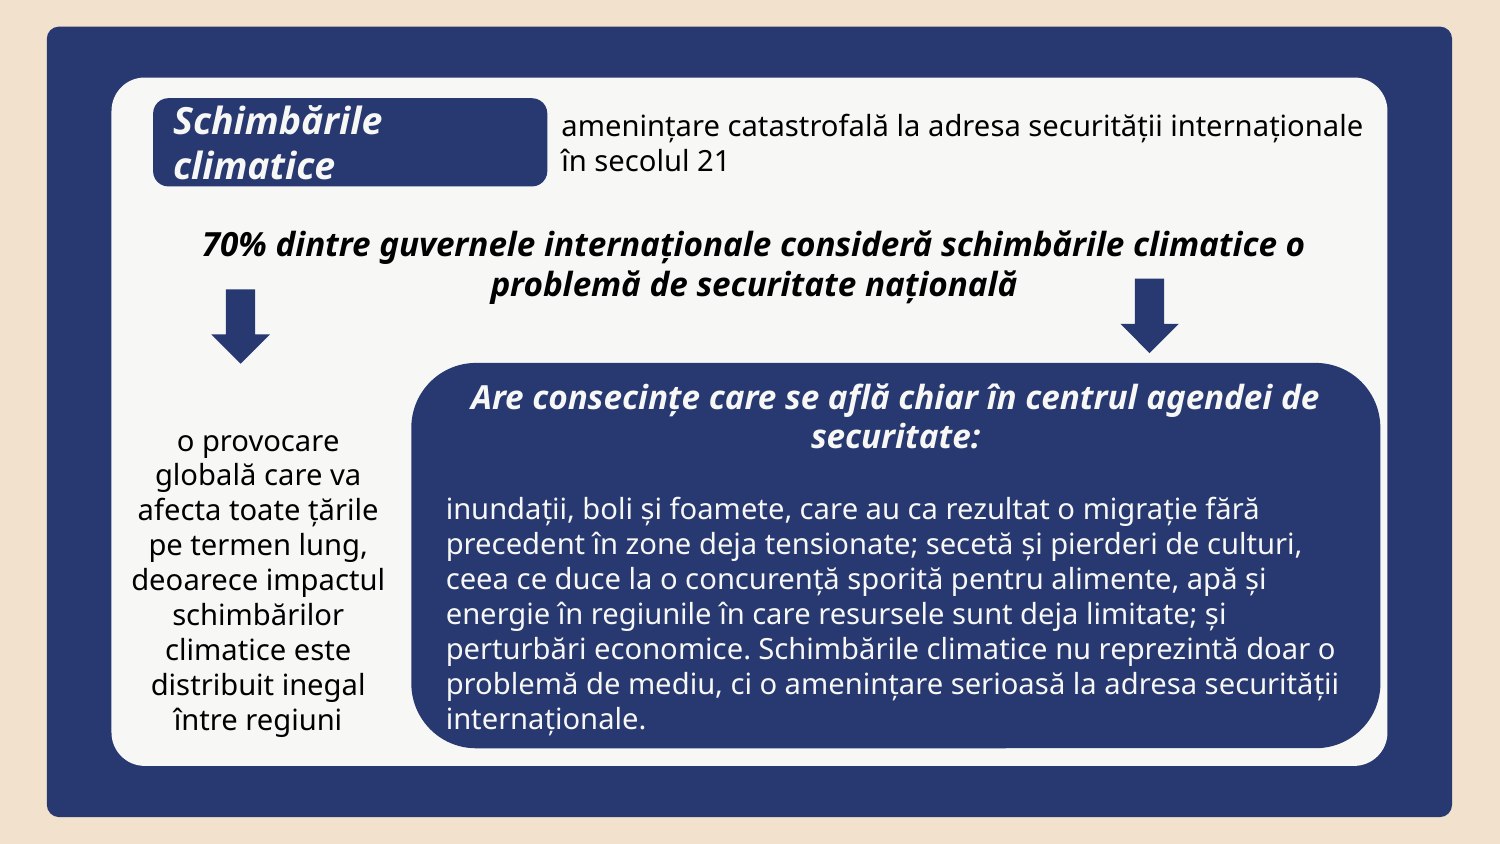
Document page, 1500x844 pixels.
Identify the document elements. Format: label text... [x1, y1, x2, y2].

text_box amenințare catastrofală la adresa securității internaționale în secolul 21 [546, 91, 1380, 192]
text_box Are consecințe care se află chiar în centrul agendei de securitate: inundații, boli și foamete, care au ca rezultat o migrație fără precedent în zone deja tensionate; secetă și pierderi de culturi, ceea ce duce la o concurență sporită pentru alimente, apă și energie în regiunile în care resursele sunt deja limitate; și perturbări economice. Schimbările climatice nu reprezintă doar o problemă de mediu, ci o amenințare serioasă la adresa securității internaționale. [412, 363, 1380, 748]
text_box [211, 289, 270, 364]
text_box o provocare globală care va afecta toate țările pe termen lung, deoarece impactul schimbărilor climatice este distribuit inegal între regiuni [113, 406, 404, 752]
text_box Schimbările climatice [153, 98, 546, 186]
text_box [1120, 278, 1179, 354]
text_box 70% dintre guvernele internaționale consideră schimbările climatice o problemă de securitate națională [153, 208, 1355, 319]
